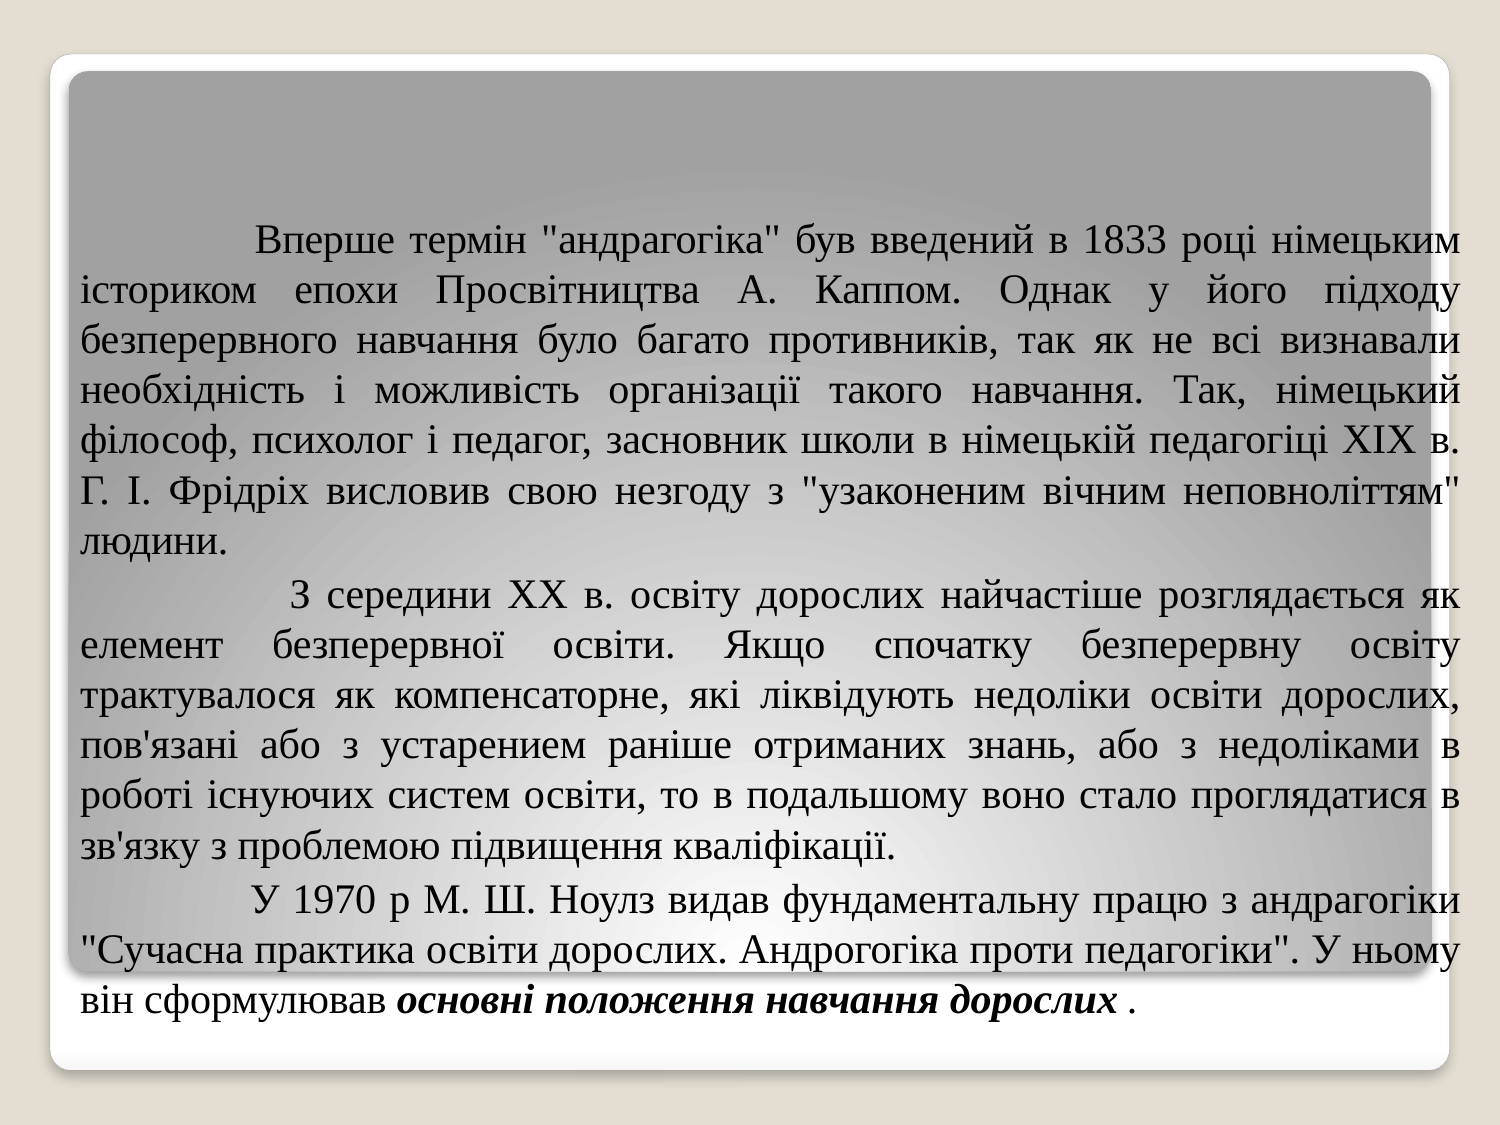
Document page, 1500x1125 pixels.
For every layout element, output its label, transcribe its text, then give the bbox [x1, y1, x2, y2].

list Вперше термін "андрагогіка" був введений в 1833 році німецьким істориком епохи Просвітництва А. Каппом. Однак у його підходу безперервного навчання було багато противників, так як не всі визнавали необхідність і можливість організації такого навчання. Так, німецький філософ, психолог і педагог, засновник школи в німецькій педагогіці XIX в. Г. І. Фрідріх висловив свою незгоду з "узаконеним вічним неповноліттям" людини. З середини XX в. освіту дорослих найчастіше розглядається як елемент безперервної освіти. Якщо спочатку безперервну освіту трактувалося як компенсаторне, які ліквідують недоліки освіти дорослих, пов'язані або з устарением раніше отриманих знань, або з недоліками в роботі існуючих систем освіти, то в подальшому воно стало проглядатися в зв'язку з проблемою підвищення кваліфікації. У 1970 р М. Ш. Ноулз видав фундаментальну працю з андрагогіки "Сучасна практика освіти дорослих. Андрогогіка проти педагогіки". У ньому він сформулював основні положення навчання дорослих . [50, 196, 1475, 1047]
